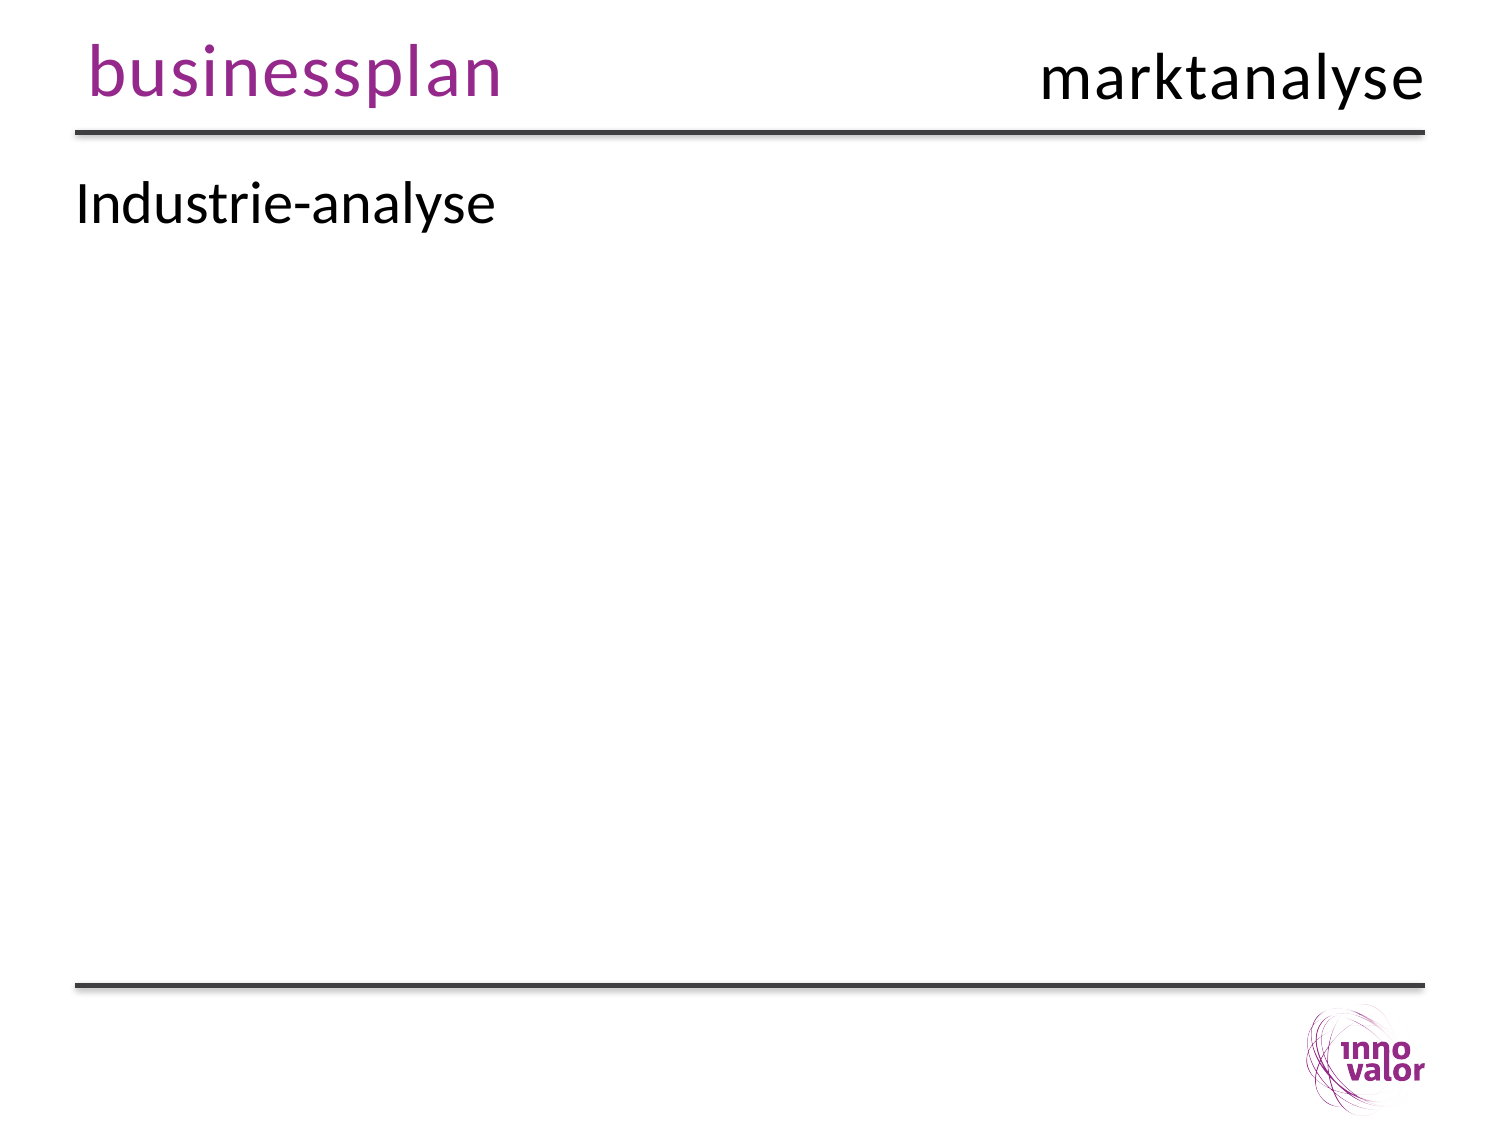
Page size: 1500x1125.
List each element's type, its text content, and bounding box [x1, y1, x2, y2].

picture [1306, 1004, 1425, 1116]
title Industrie-analyse [75, 152, 1425, 246]
text_box marktanalyse [786, 33, 1425, 113]
